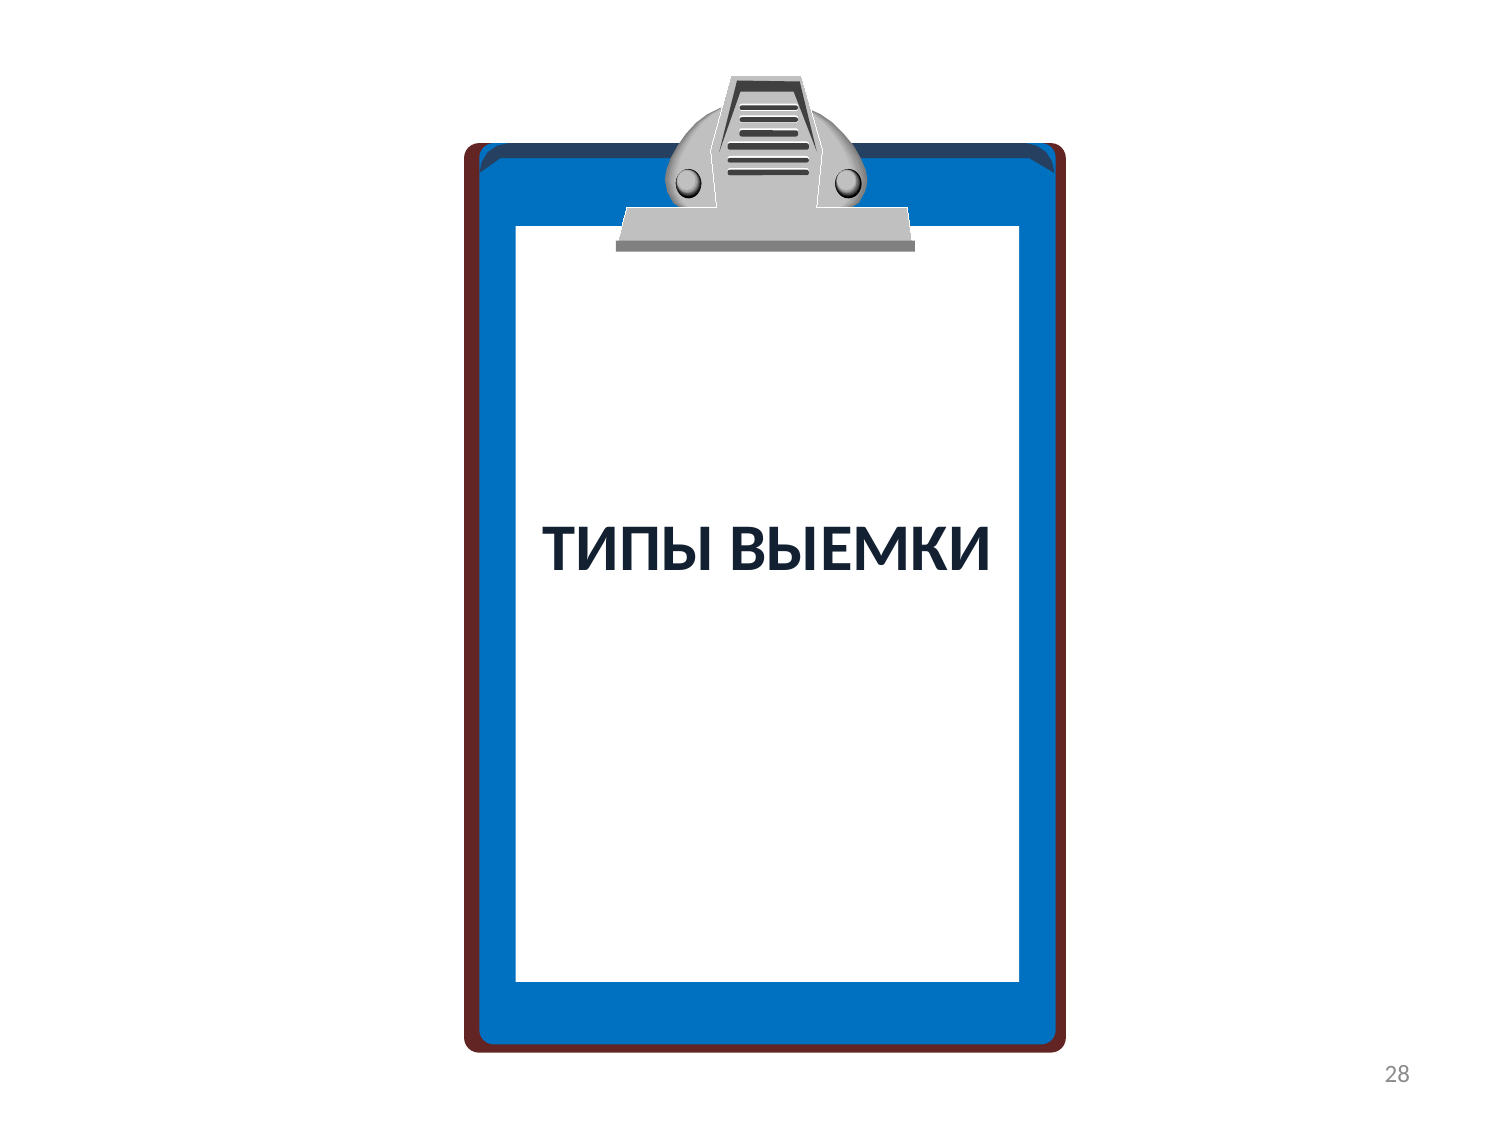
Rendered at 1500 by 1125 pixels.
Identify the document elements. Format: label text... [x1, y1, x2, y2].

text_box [463, 74, 1067, 1056]
slide_number 28 [1074, 1042, 1425, 1103]
